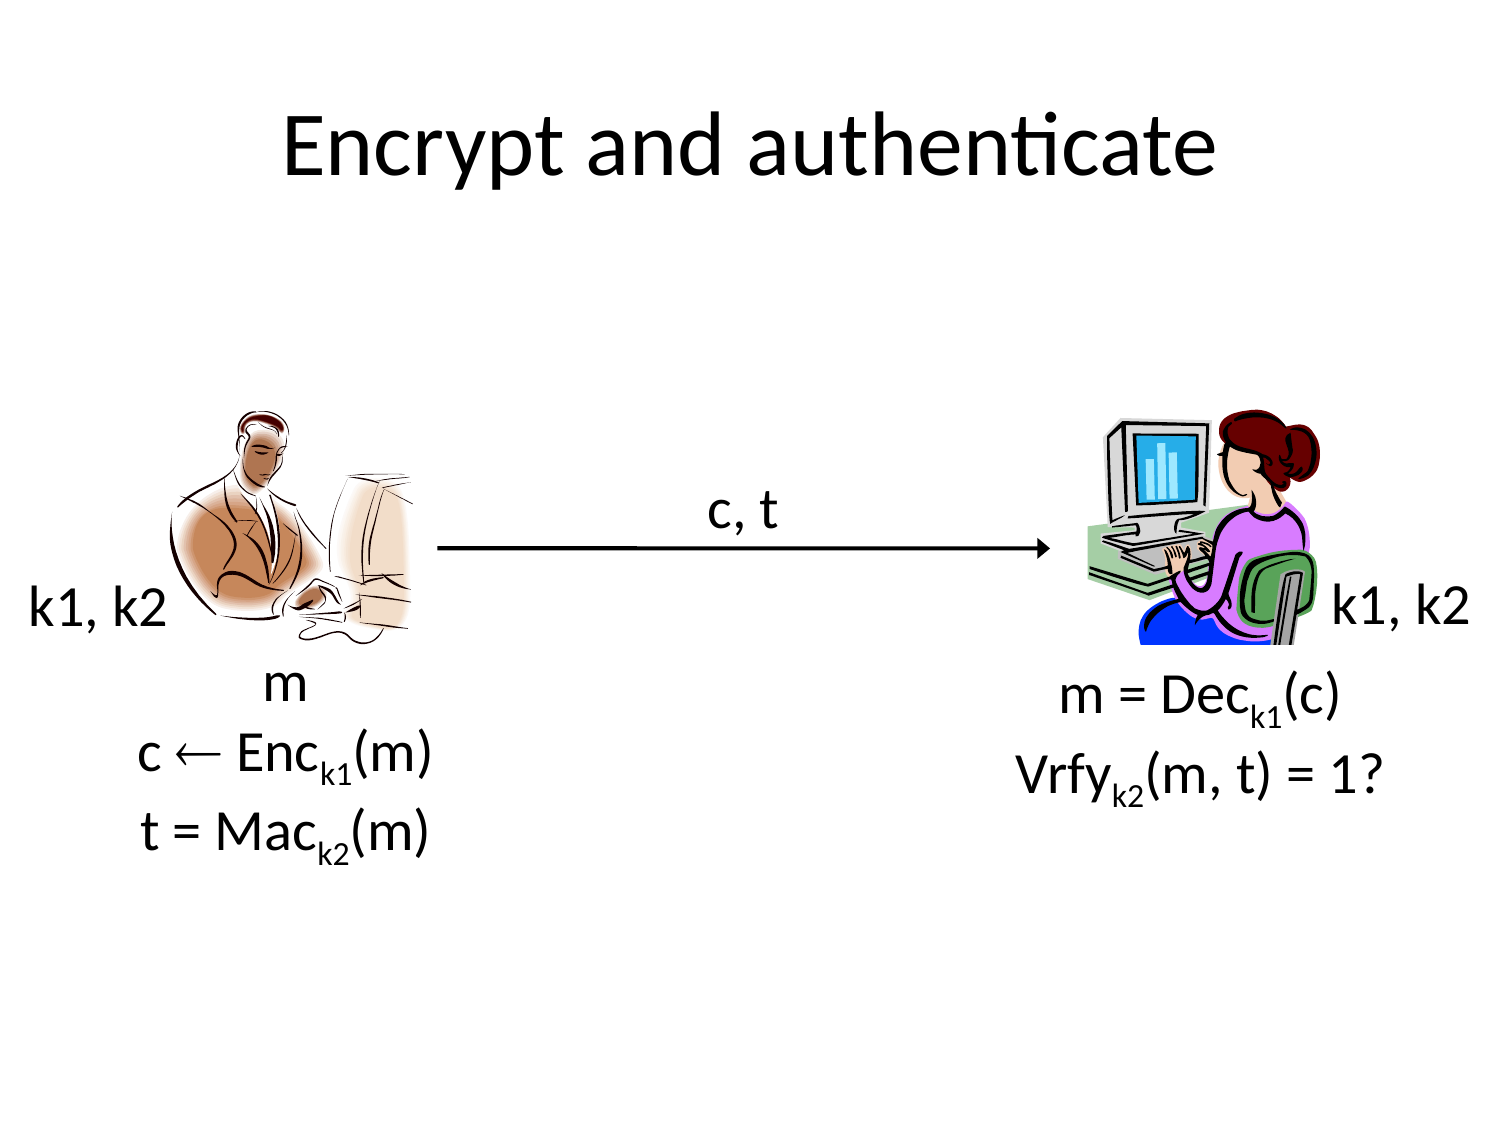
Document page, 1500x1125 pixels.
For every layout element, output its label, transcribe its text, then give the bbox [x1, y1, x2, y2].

text_box k1, k2 [1324, 558, 1487, 644]
title Encrypt and authenticate [75, 45, 1425, 233]
picture [162, 409, 414, 648]
text_box k1, k2 [13, 560, 157, 646]
text_box c, t [692, 462, 795, 548]
text_box m c  Enck1(m) t = Mack2(m) [122, 635, 449, 880]
picture [1087, 409, 1321, 648]
text_box [437, 538, 1051, 559]
text_box m = Deck1(c) Vrfyk2(m, t) = 1? [1000, 647, 1401, 822]
